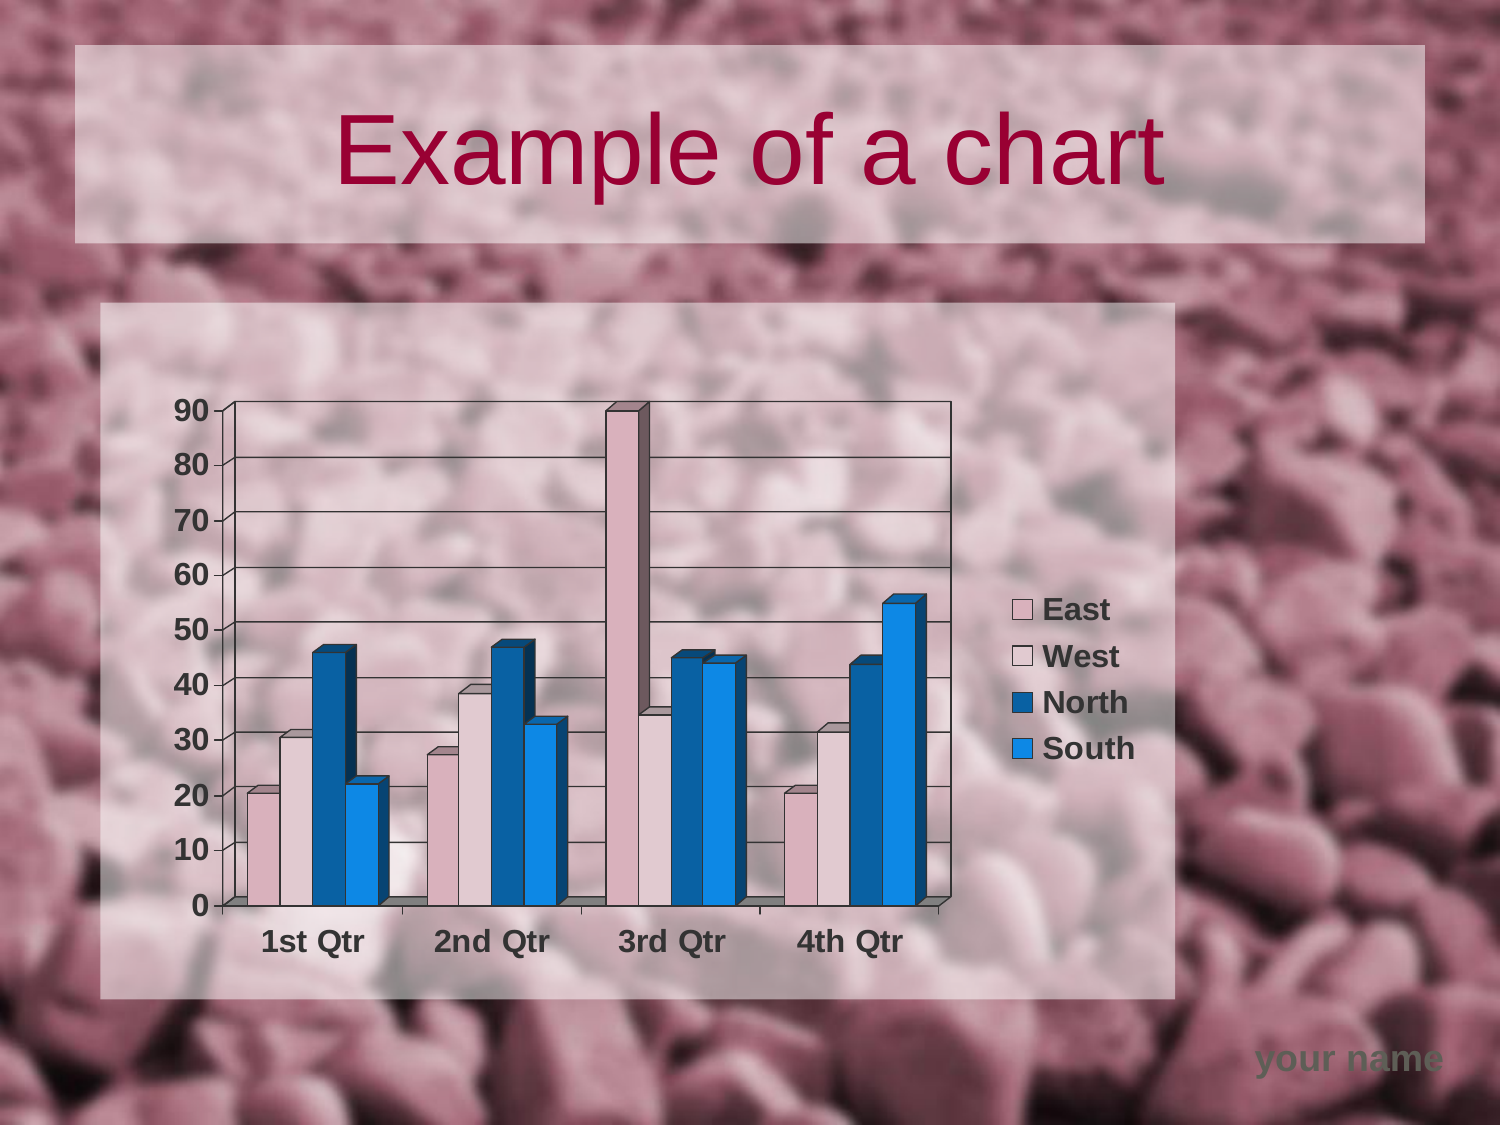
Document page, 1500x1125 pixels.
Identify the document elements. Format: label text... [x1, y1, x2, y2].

title Example of a chart [75, 45, 1425, 244]
picture [0, 0, 1500, 1125]
text_box [100, 302, 1176, 1000]
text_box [112, 361, 1156, 993]
